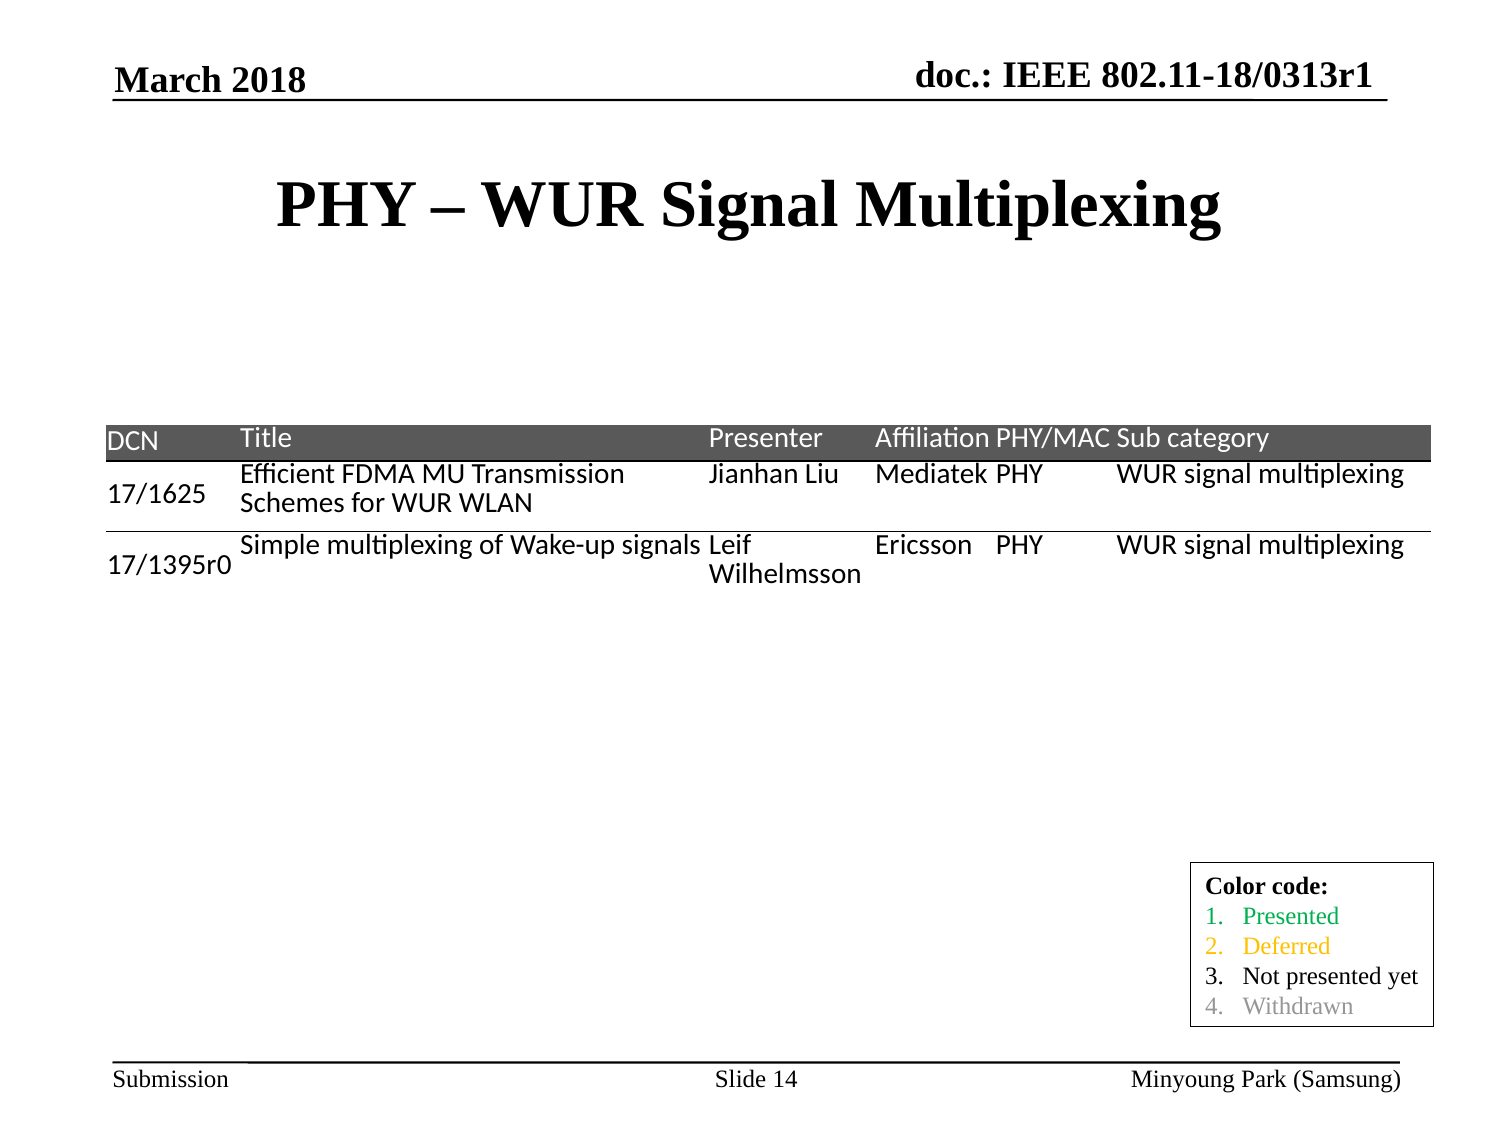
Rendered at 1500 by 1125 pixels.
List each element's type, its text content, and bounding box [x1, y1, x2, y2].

table_header DCN [106, 425, 239, 460]
table_cell PHY [995, 462, 1116, 531]
table_header Title [239, 425, 708, 460]
table_cell Mediatek [874, 462, 995, 531]
table_cell PHY [995, 532, 1116, 602]
table_cell Ericsson [874, 532, 995, 602]
title PHY – WUR Signal Multiplexing [112, 112, 1388, 288]
table_cell Efficient FDMA MU Transmission Schemes for WUR WLAN [239, 462, 708, 531]
table_header Presenter [708, 425, 874, 460]
slide_number Slide 14 [712, 1061, 800, 1093]
table_header Sub category [1116, 425, 1431, 460]
table_cell Simple multiplexing of Wake-up signals [239, 532, 708, 602]
table_cell WUR signal multiplexing [1116, 462, 1431, 531]
table_cell Leif Wilhelmsson [708, 532, 874, 602]
table_header PHY/MAC [995, 425, 1116, 460]
table_cell 17/1625 [106, 462, 239, 531]
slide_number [114, 54, 335, 101]
table_cell WUR signal multiplexing [1116, 532, 1431, 602]
table_header Affiliation [874, 425, 995, 460]
text_box Color code: Presented Deferred Not presented yet Withdrawn [1190, 862, 1434, 1027]
table_cell Jianhan Liu [708, 462, 874, 531]
footer Minyoung Park (Samsung) [949, 1061, 1402, 1093]
table_cell 17/1395r0 [106, 532, 239, 602]
